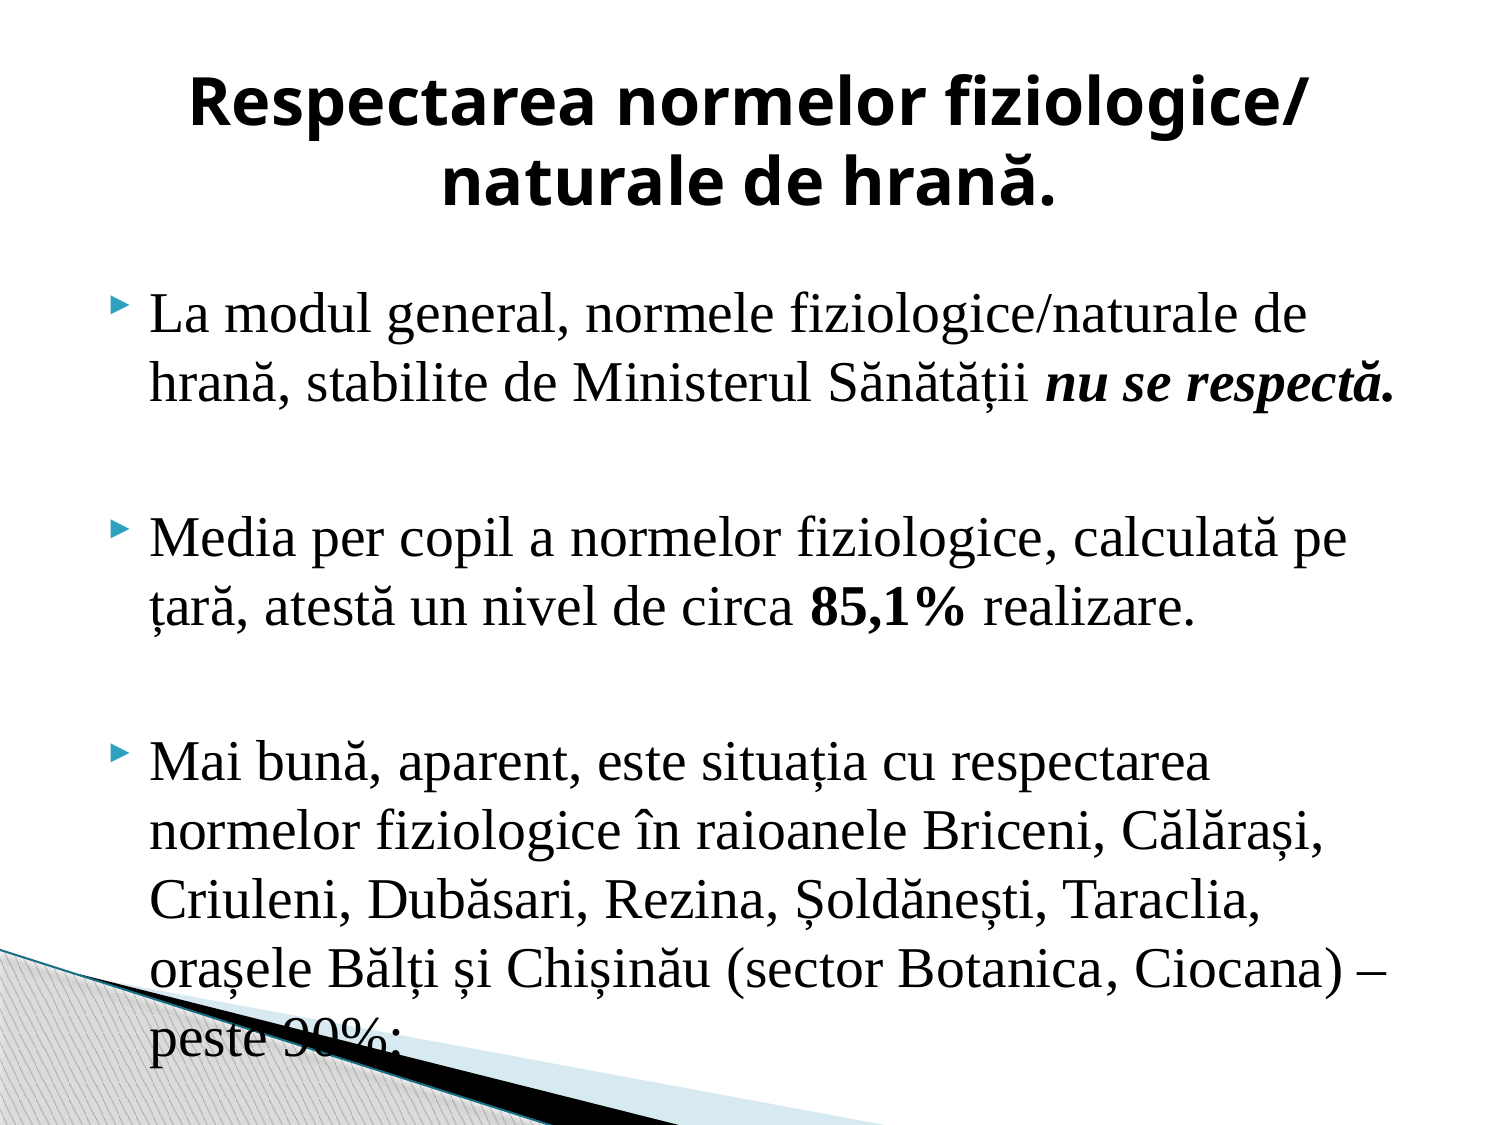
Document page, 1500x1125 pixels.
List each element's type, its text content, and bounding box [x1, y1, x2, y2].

title Respectarea normelor fiziologice/ naturale de hrană. [75, 45, 1424, 233]
list La modul general, normele fiziologice/naturale de hrană, stabilite de Ministerul Sănătății nu se respectă. Media per copil a normelor fiziologice, calculată pe țară, atestă un nivel de circa 85,1% realizare. Mai bună, aparent, este situația cu respectarea normelor fiziologice în raioanele Briceni, Călărași, Criuleni, Dubăsari, Rezina, Șoldănești, Taraclia, orașele Bălți și Chișinău (sector Botanica, Ciocana) – peste 90%; [75, 267, 1447, 1083]
